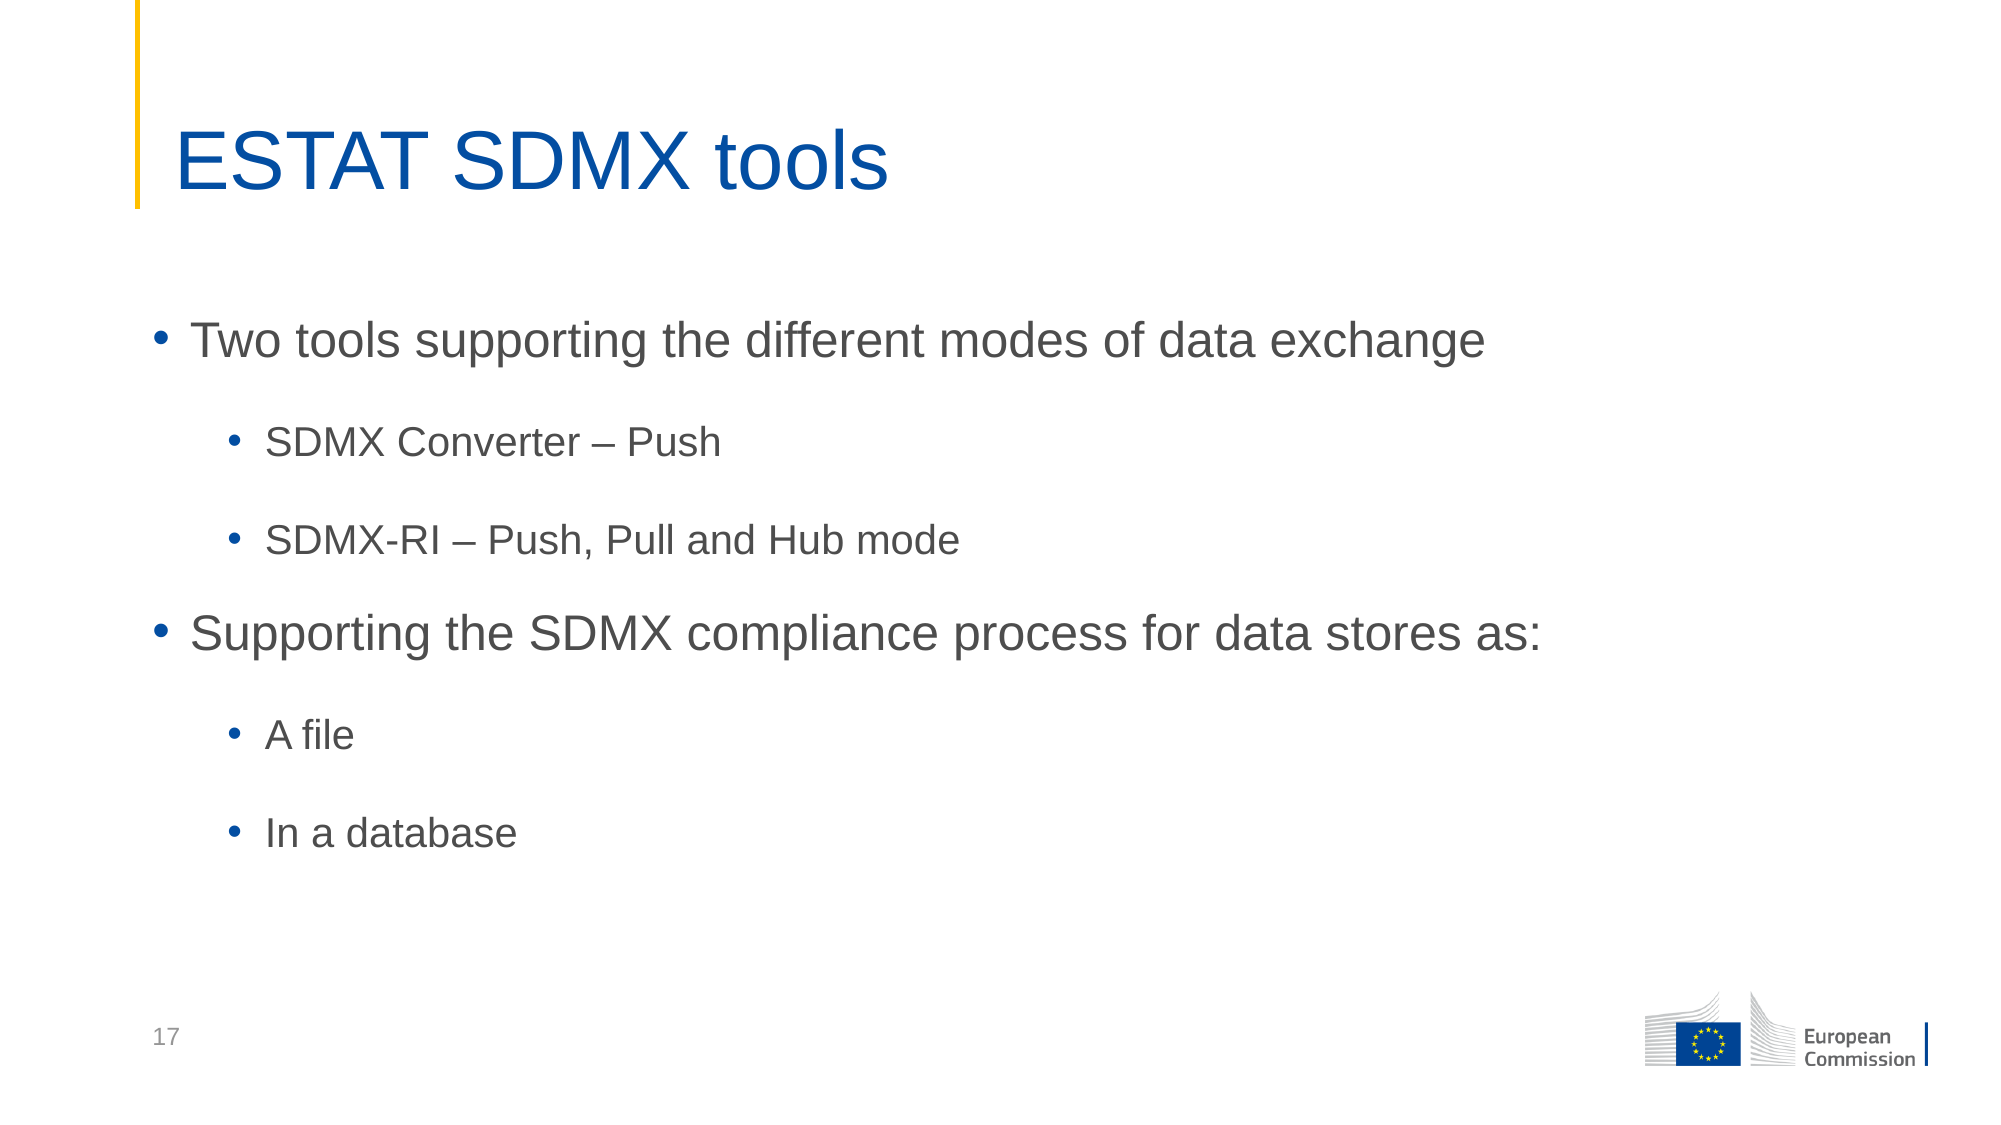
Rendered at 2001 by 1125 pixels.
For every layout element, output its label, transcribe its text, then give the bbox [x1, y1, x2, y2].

slide_number 17 [137, 1005, 588, 1066]
title ESTAT SDMX tools [159, 79, 1885, 208]
picture [1645, 991, 1928, 1066]
list Two tools supporting the different modes of data exchange SDMX Converter – Push SDMX-RI – Push, Pull and Hub mode Supporting the SDMX compliance process for data stores as: A file In a database [137, 299, 1927, 937]
